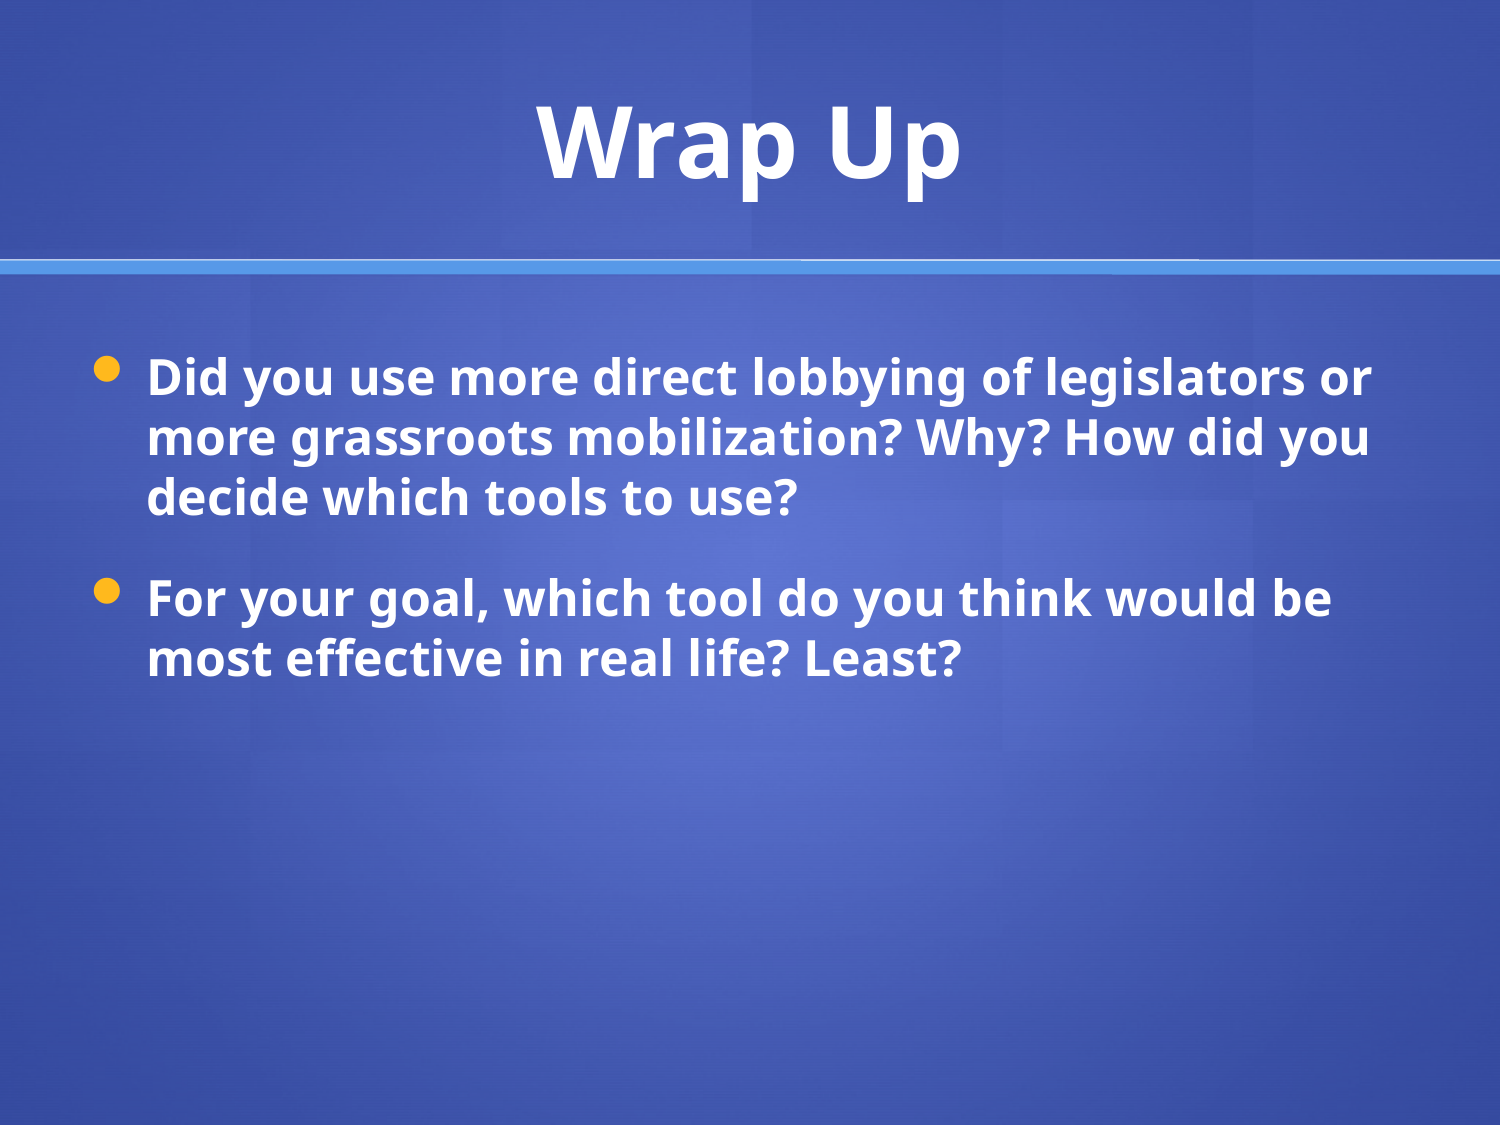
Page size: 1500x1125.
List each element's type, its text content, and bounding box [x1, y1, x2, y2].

list Did you use more direct lobbying of legislators or more grassroots mobilization? Why? How did you decide which tools to use? For your goal, which tool do you think would be most effective in real life? Least? [75, 337, 1425, 988]
title Wrap Up [75, 45, 1425, 233]
